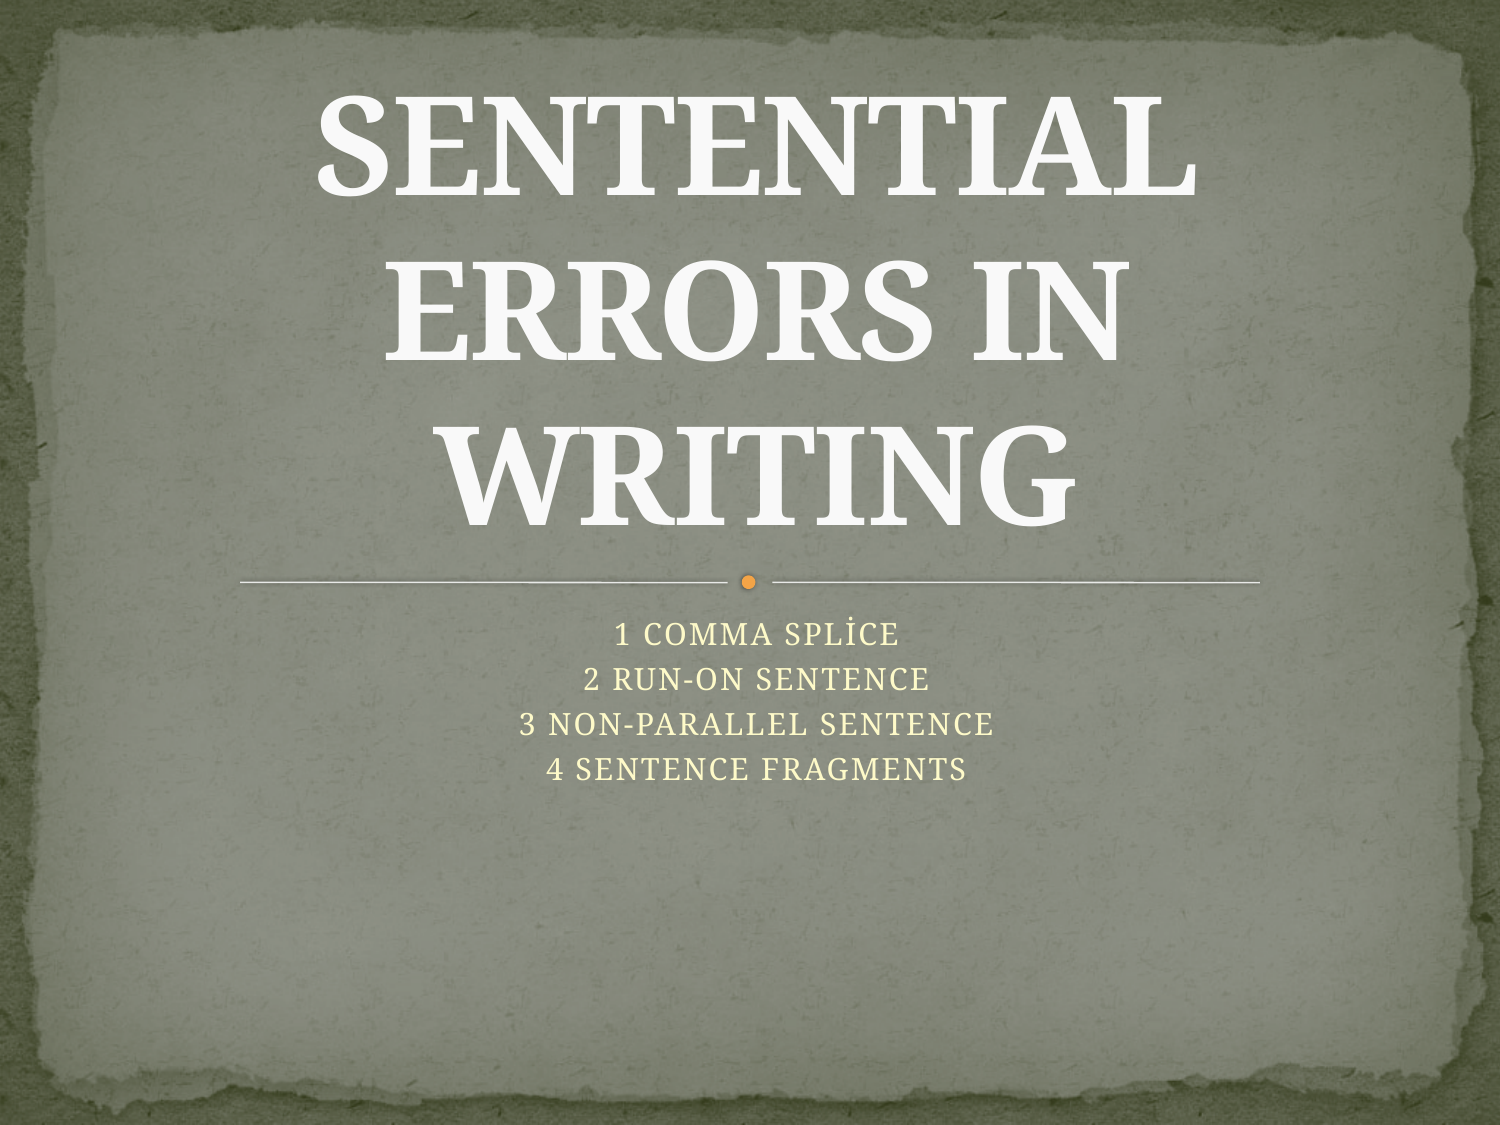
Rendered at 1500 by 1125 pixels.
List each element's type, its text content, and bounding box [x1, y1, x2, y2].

title SENTENTIAL ERRORS IN WRITING [74, 235, 1438, 561]
subtitle 1 COMMA SPLİCE 2 RUN-ON SENTENCE 3 NON-PARALLEL SENTENCE 4 SENTENCE FRAGMENTS [75, 606, 1438, 795]
